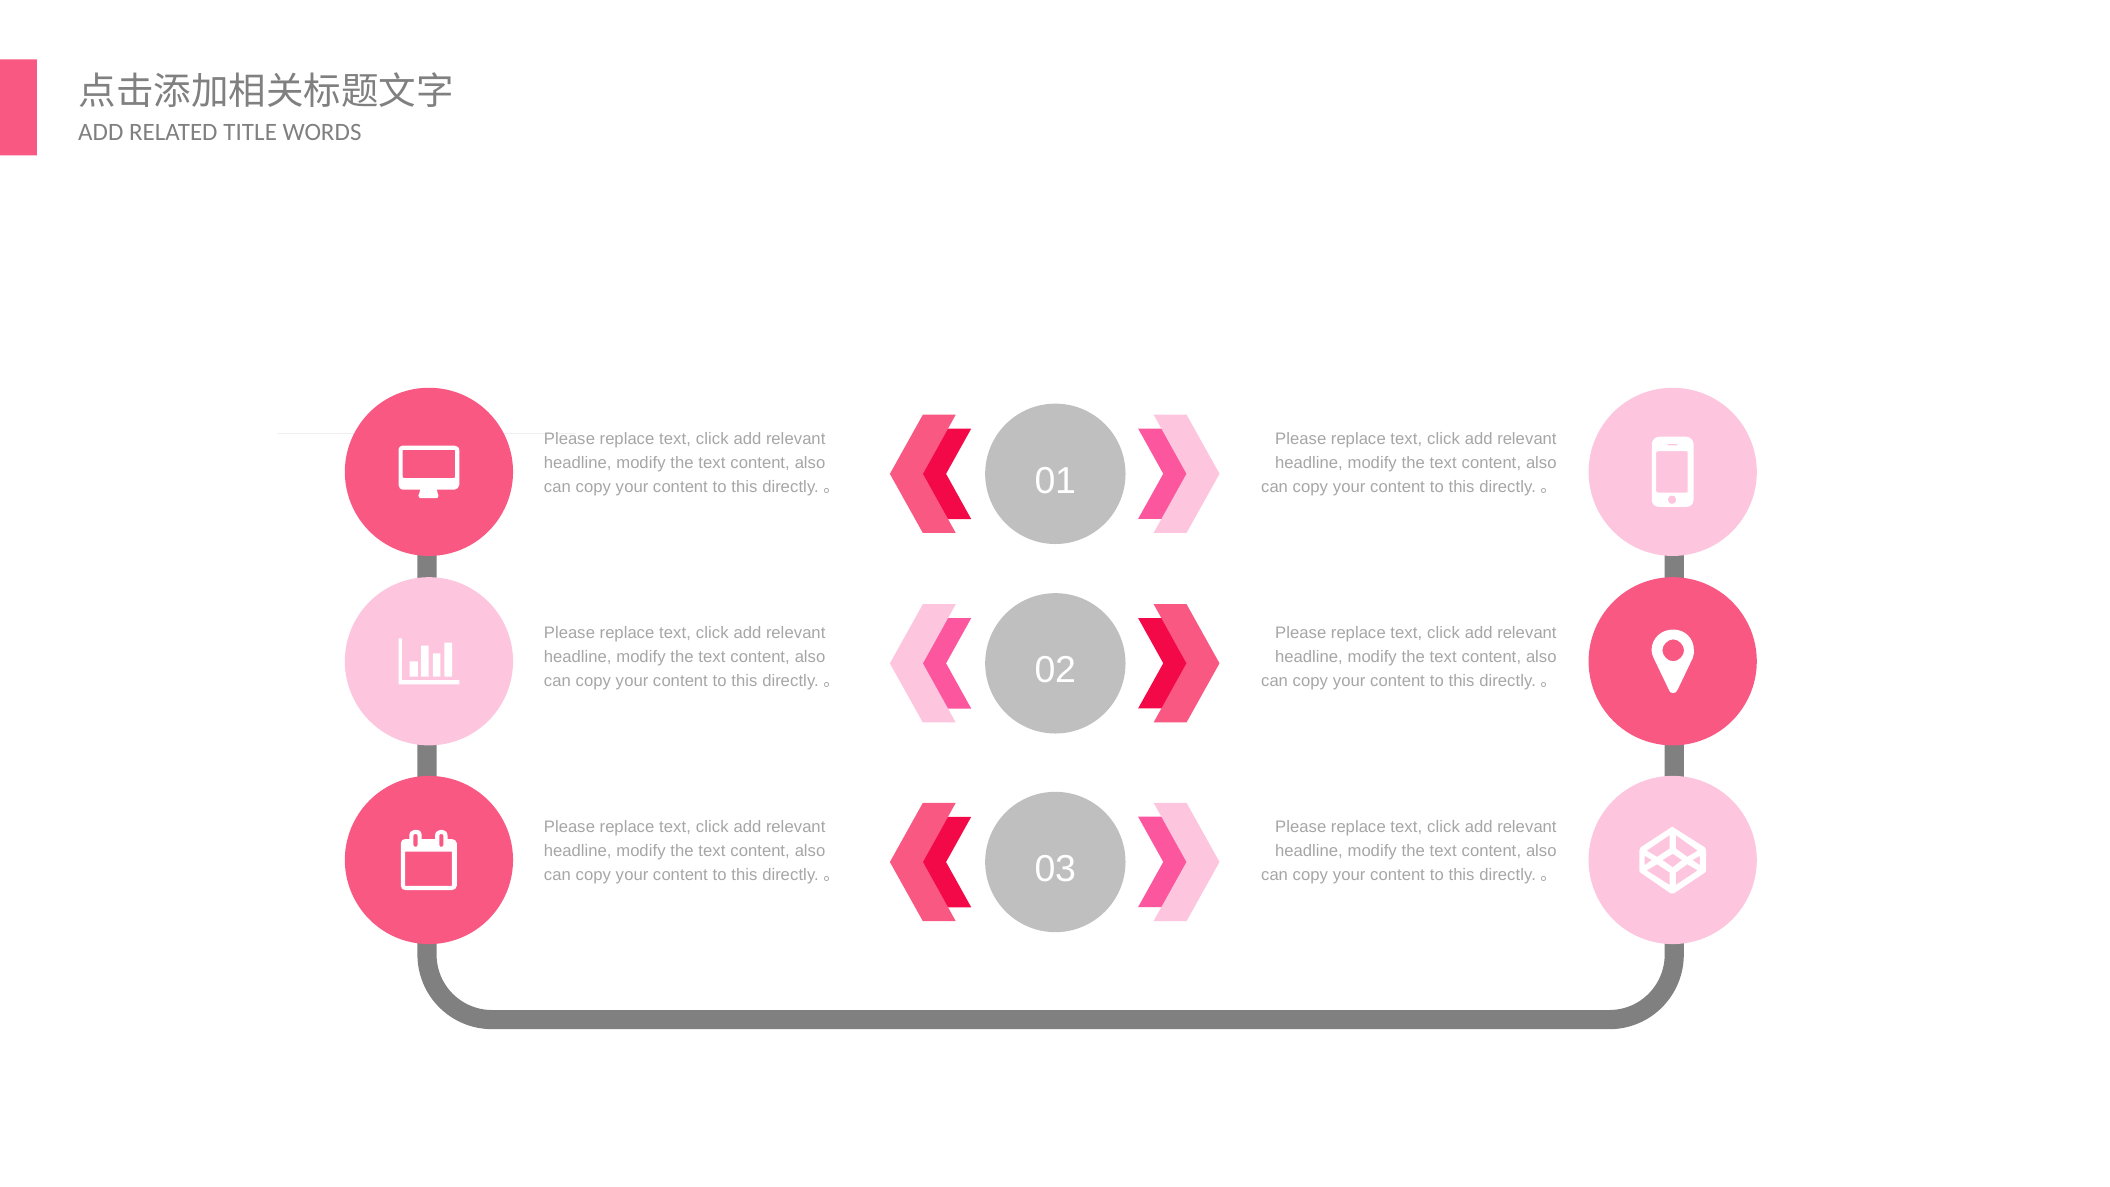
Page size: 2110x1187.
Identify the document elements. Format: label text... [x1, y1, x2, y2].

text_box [889, 414, 972, 533]
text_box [1588, 387, 1757, 556]
text_box 点击添加相关标题文字 [62, 59, 470, 121]
text_box [417, 945, 1684, 1030]
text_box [344, 387, 514, 556]
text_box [344, 577, 514, 746]
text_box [889, 604, 972, 723]
text_box [1664, 556, 1684, 577]
text_box ADD RELATED TITLE WORDS [62, 107, 379, 154]
text_box Please replace text, click add relevant headline, modify the text content, also can copy your content to this directly.。 [1253, 812, 1558, 885]
text_box Please replace text, click add relevant headline, modify the text content, also can copy your content to this directly.。 [543, 618, 857, 691]
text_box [344, 775, 514, 945]
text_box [1138, 604, 1220, 723]
text_box Please replace text, click add relevant headline, modify the text content, also can copy your content to this directly.。 [543, 812, 857, 885]
text_box [1664, 746, 1684, 775]
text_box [1588, 577, 1757, 746]
text_box 01 [984, 402, 1127, 546]
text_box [1138, 414, 1220, 533]
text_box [889, 802, 972, 922]
text_box Please replace text, click add relevant headline, modify the text content, also can copy your content to this directly.。 [543, 424, 857, 496]
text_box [1138, 802, 1220, 922]
text_box 02 [984, 592, 1127, 735]
text_box Please replace text, click add relevant headline, modify the text content, also can copy your content to this directly.。 [1253, 424, 1558, 496]
text_box Please replace text, click add relevant headline, modify the text content, also can copy your content to this directly.。 [1253, 618, 1558, 691]
text_box 03 [984, 790, 1127, 934]
text_box [417, 746, 437, 775]
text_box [1588, 775, 1757, 945]
text_box [417, 556, 437, 577]
